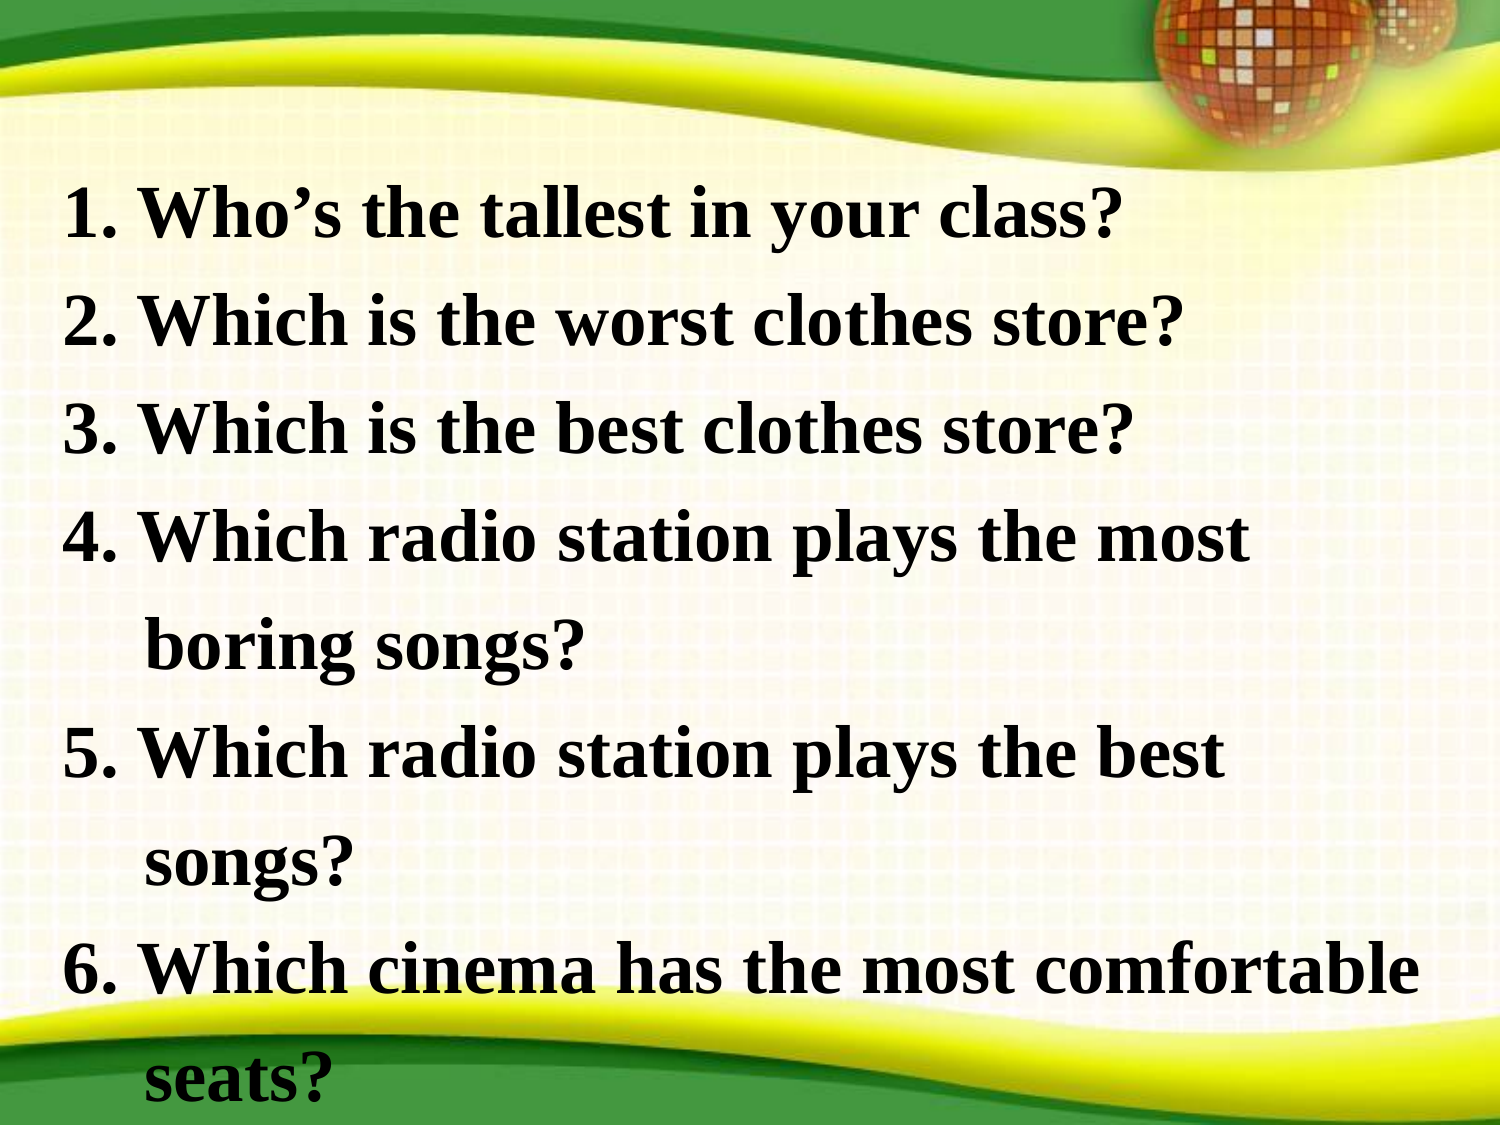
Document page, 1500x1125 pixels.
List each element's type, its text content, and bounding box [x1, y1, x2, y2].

picture [0, 0, 1500, 1125]
text_box 1. Who’s the tallest in your class? 2. Which is the worst clothes store? 3. Which is the best clothes store? 4. Which radio station plays the most boring songs? 5. Which radio station plays the best songs? 6. Which cinema has the most comfortable seats? [29, 137, 1447, 1124]
